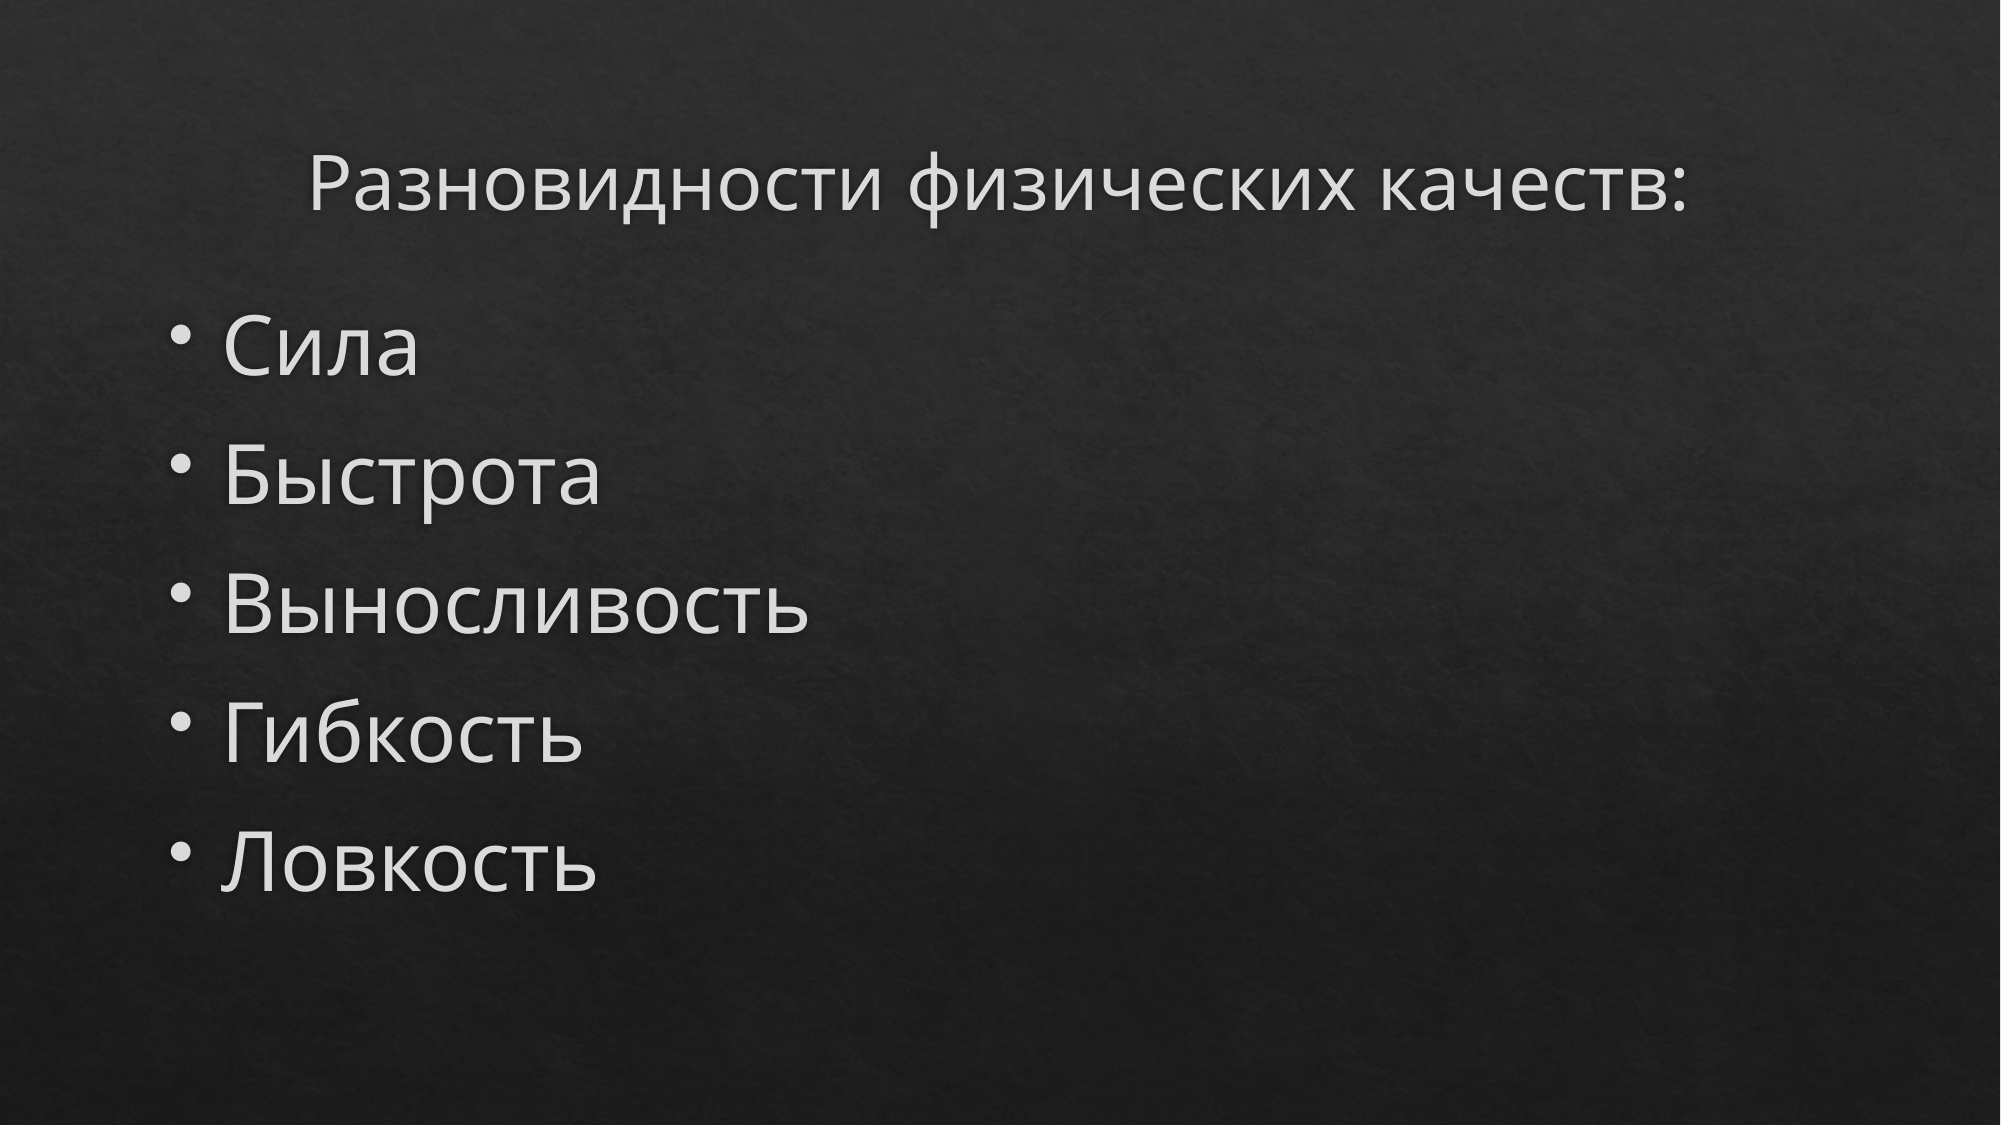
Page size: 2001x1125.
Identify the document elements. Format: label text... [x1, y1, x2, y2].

title Разновидности физических качеств: [149, 99, 1849, 260]
list Сила Быстрота Выносливость Гибкость Ловкость [149, 284, 1849, 950]
